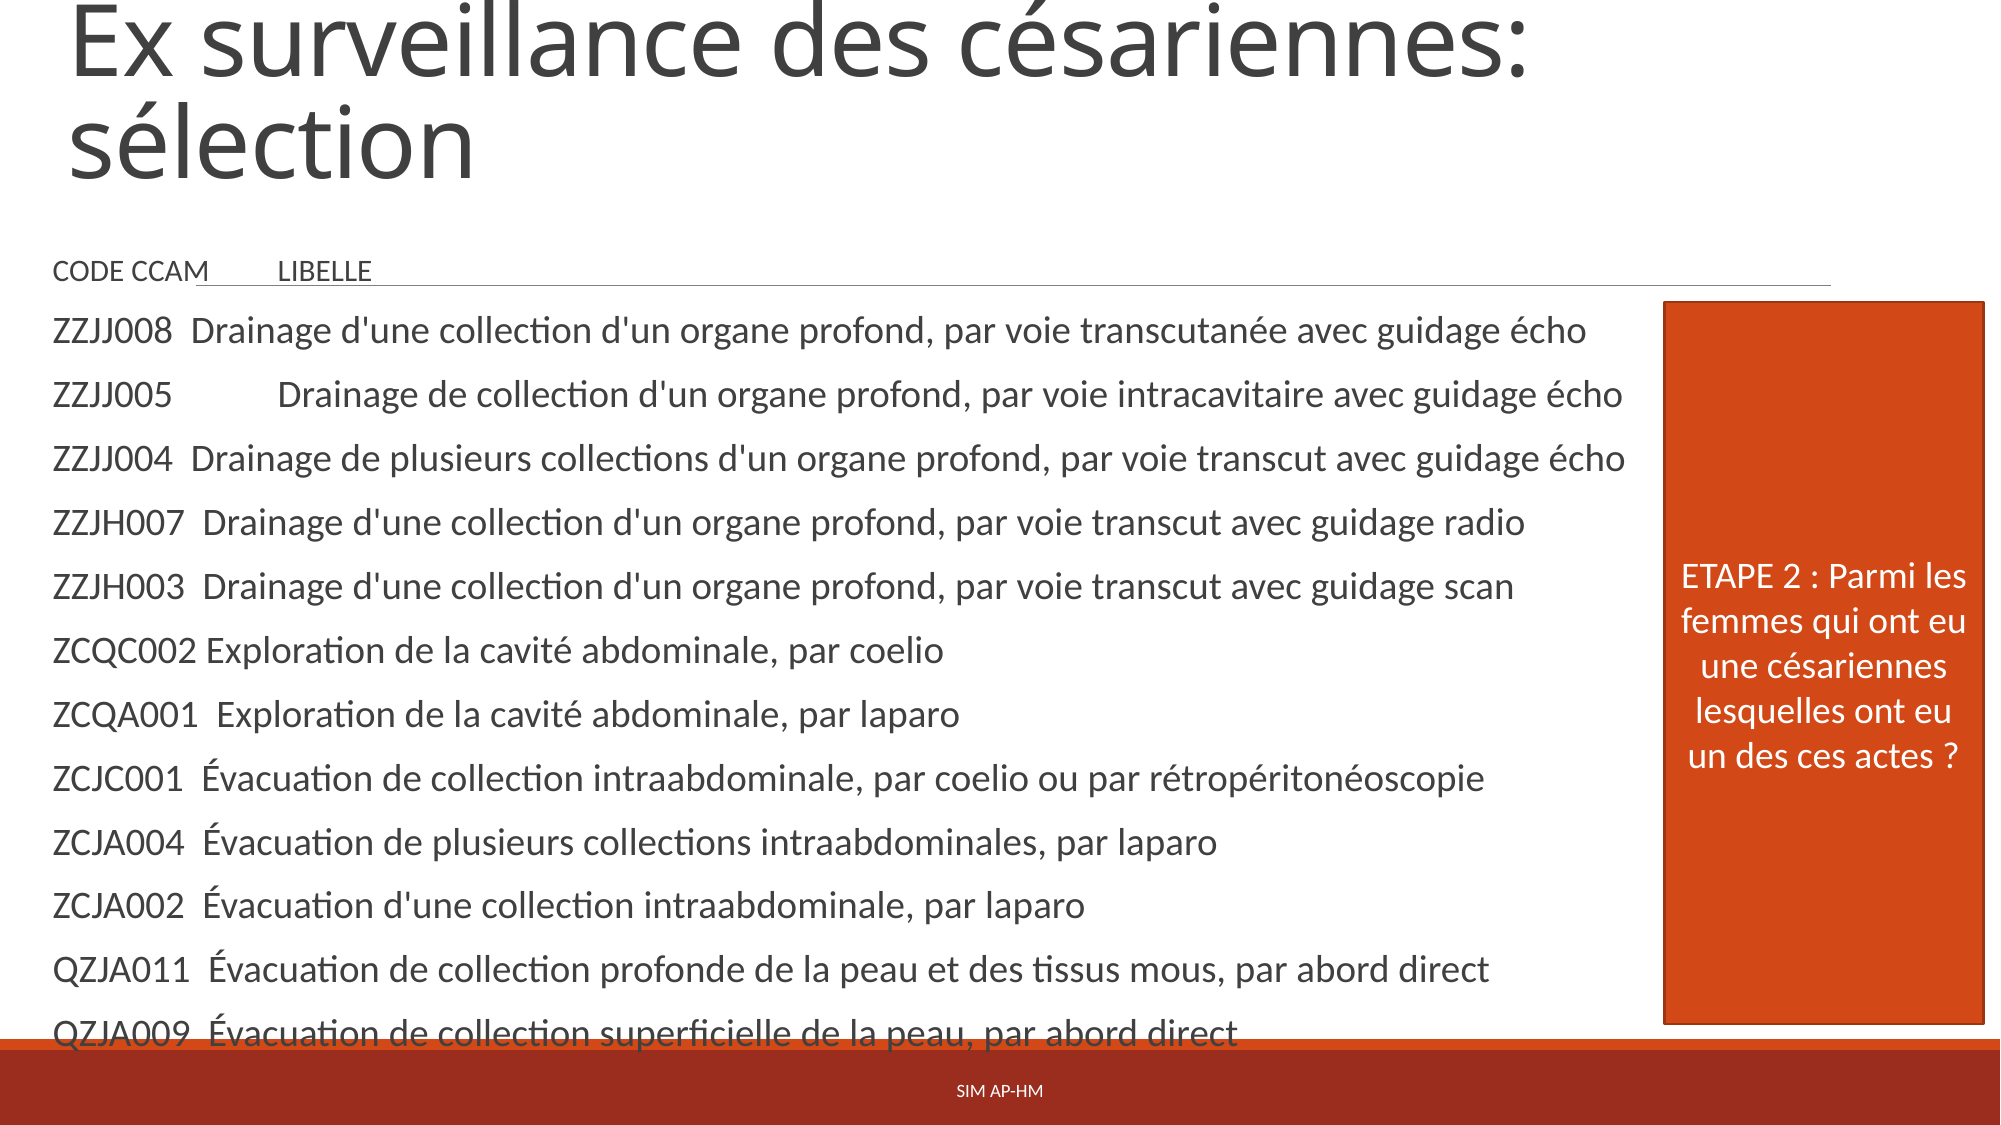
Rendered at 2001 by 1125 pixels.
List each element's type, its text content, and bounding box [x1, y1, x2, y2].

title Ex surveillance des césariennes: sélection [52, 47, 1830, 207]
text_box ETAPE 2 : Parmi les femmes qui ont eu une césariennes lesquelles ont eu un des ces actes ? [1663, 301, 1985, 1025]
list CODE CCAM LIBELLE ZZJJ008 Drainage d'une collection d'un organe profond, par voie transcutanée avec guidage écho ZZJJ005 Drainage de collection d'un organe profond, par voie intracavitaire avec guidage écho ZZJJ004 Drainage de plusieurs collections d'un organe profond, par voie transcut avec guidage écho ZZJH007 Drainage d'une collection d'un organe profond, par voie transcut avec guidage radio ZZJH003 Drainage d'une collection d'un organe profond, par voie transcut avec guidage scan ZCQC002 Exploration de la cavité abdominale, par coelio ZCQA001 Exploration de la cavité abdominale, par laparo ZCJC001 Évacuation de collection intraabdominale, par coelio ou par rétropéritonéoscopie ZCJA004 Évacuation de plusieurs collections intraabdominales, par laparo ZCJA002 Évacuation d'une collection intraabdominale, par laparo QZJA011 Évacuation de collection profonde de la peau et des tissus mous, par abord direct QZJA009 Évacuation de collection superficielle de la peau, par abord direct [38, 247, 1921, 1080]
footer SIM AP-HM [604, 1059, 1396, 1120]
